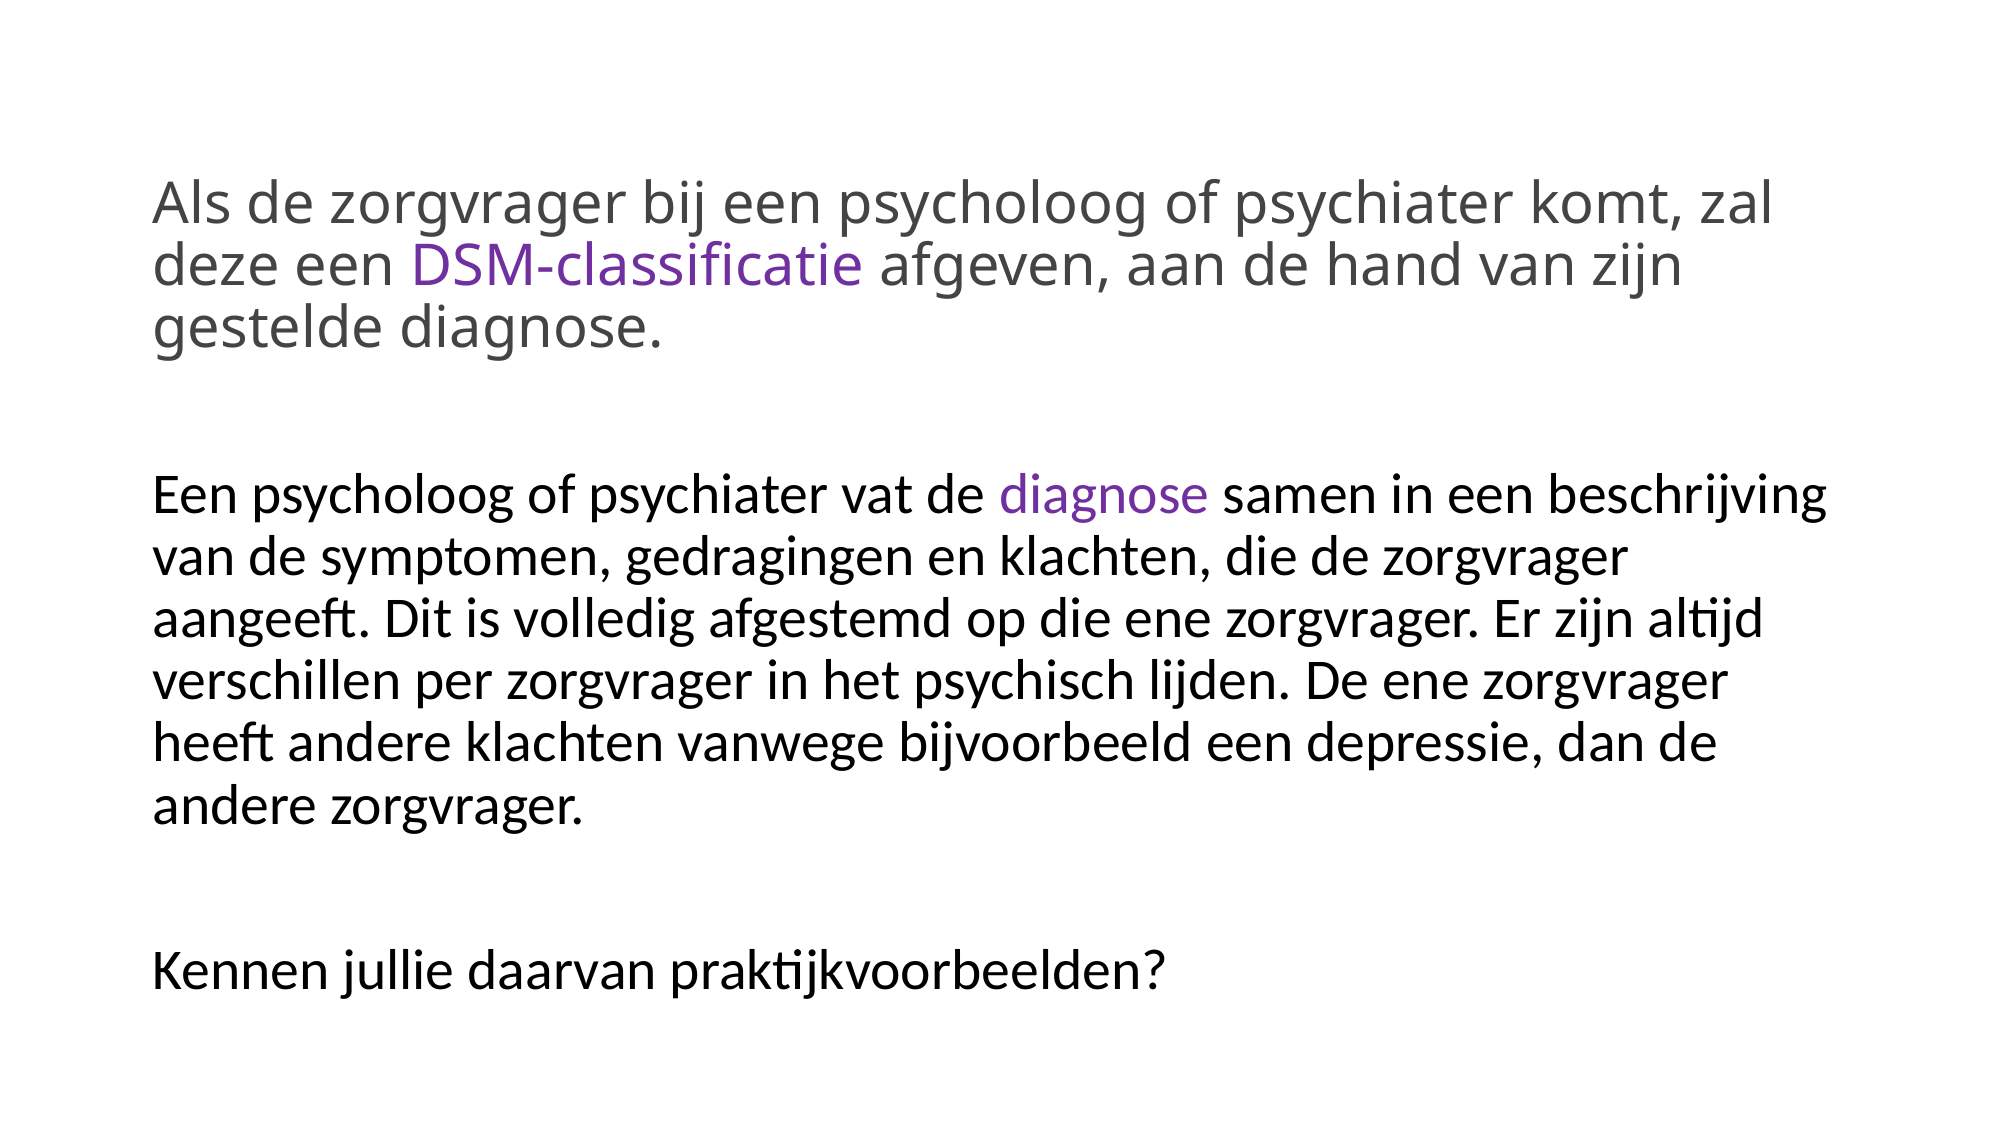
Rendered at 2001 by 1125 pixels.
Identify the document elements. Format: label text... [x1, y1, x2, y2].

list Als de zorgvrager bij een psycholoog of psychiater komt, zal deze een DSM-classificatie afgeven, aan de hand van zijn gestelde diagnose. Een psycholoog of psychiater vat de diagnose samen in een beschrijving van de symptomen, gedragingen en klachten, die de zorgvrager aangeeft. Dit is volledig afgestemd op die ene zorgvrager. Er zijn altijd verschillen per zorgvrager in het psychisch lijden. De ene zorgvrager heeft andere klachten vanwege bijvoorbeeld een depressie, dan de andere zorgvrager. Kennen jullie daarvan praktijkvoorbeelden? [137, 166, 1863, 1014]
